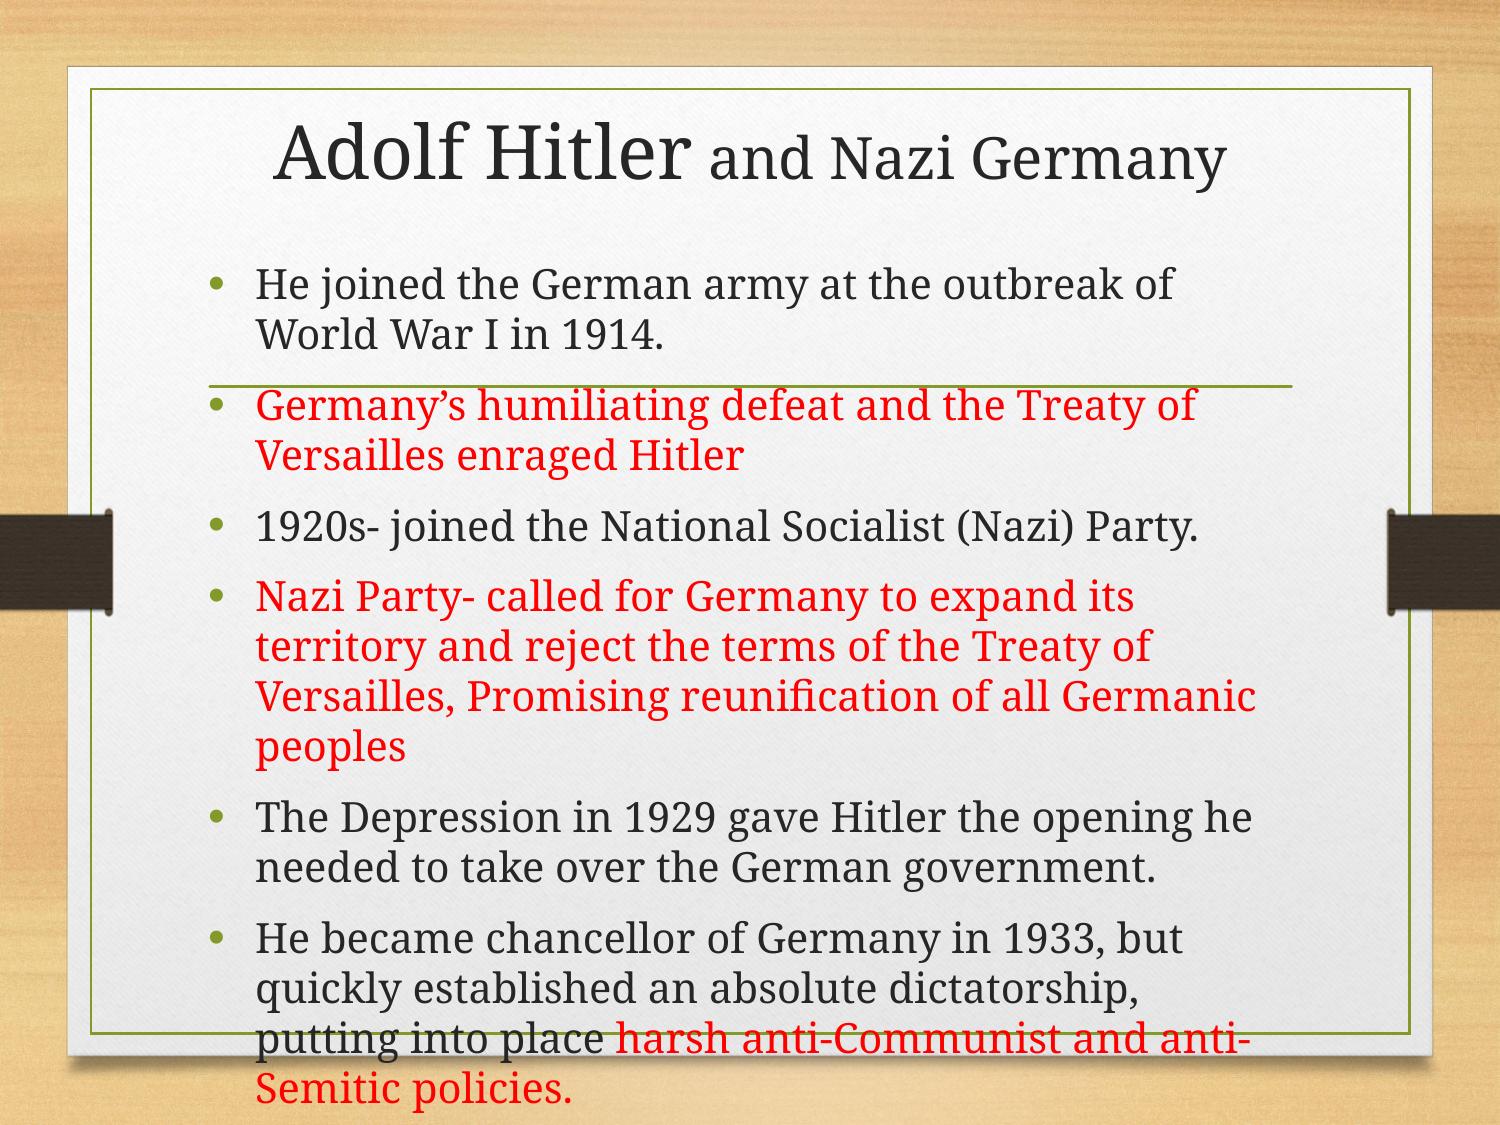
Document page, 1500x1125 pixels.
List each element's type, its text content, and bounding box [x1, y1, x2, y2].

list He joined the German army at the outbreak of World War I in 1914. Germany’s humiliating defeat and the Treaty of Versailles enraged Hitler 1920s- joined the National Socialist (Nazi) Party. Nazi Party- called for Germany to expand its territory and reject the terms of the Treaty of Versailles, Promising reunification of all Germanic peoples The Depression in 1929 gave Hitler the opening he needed to take over the German government. He became chancellor of Germany in 1933, but quickly established an absolute dictatorship, putting into place harsh anti-Communist and anti-Semitic policies. [193, 249, 1309, 974]
picture [0, 0, 1500, 1125]
title Adolf Hitler and Nazi Germany [193, 75, 1309, 225]
